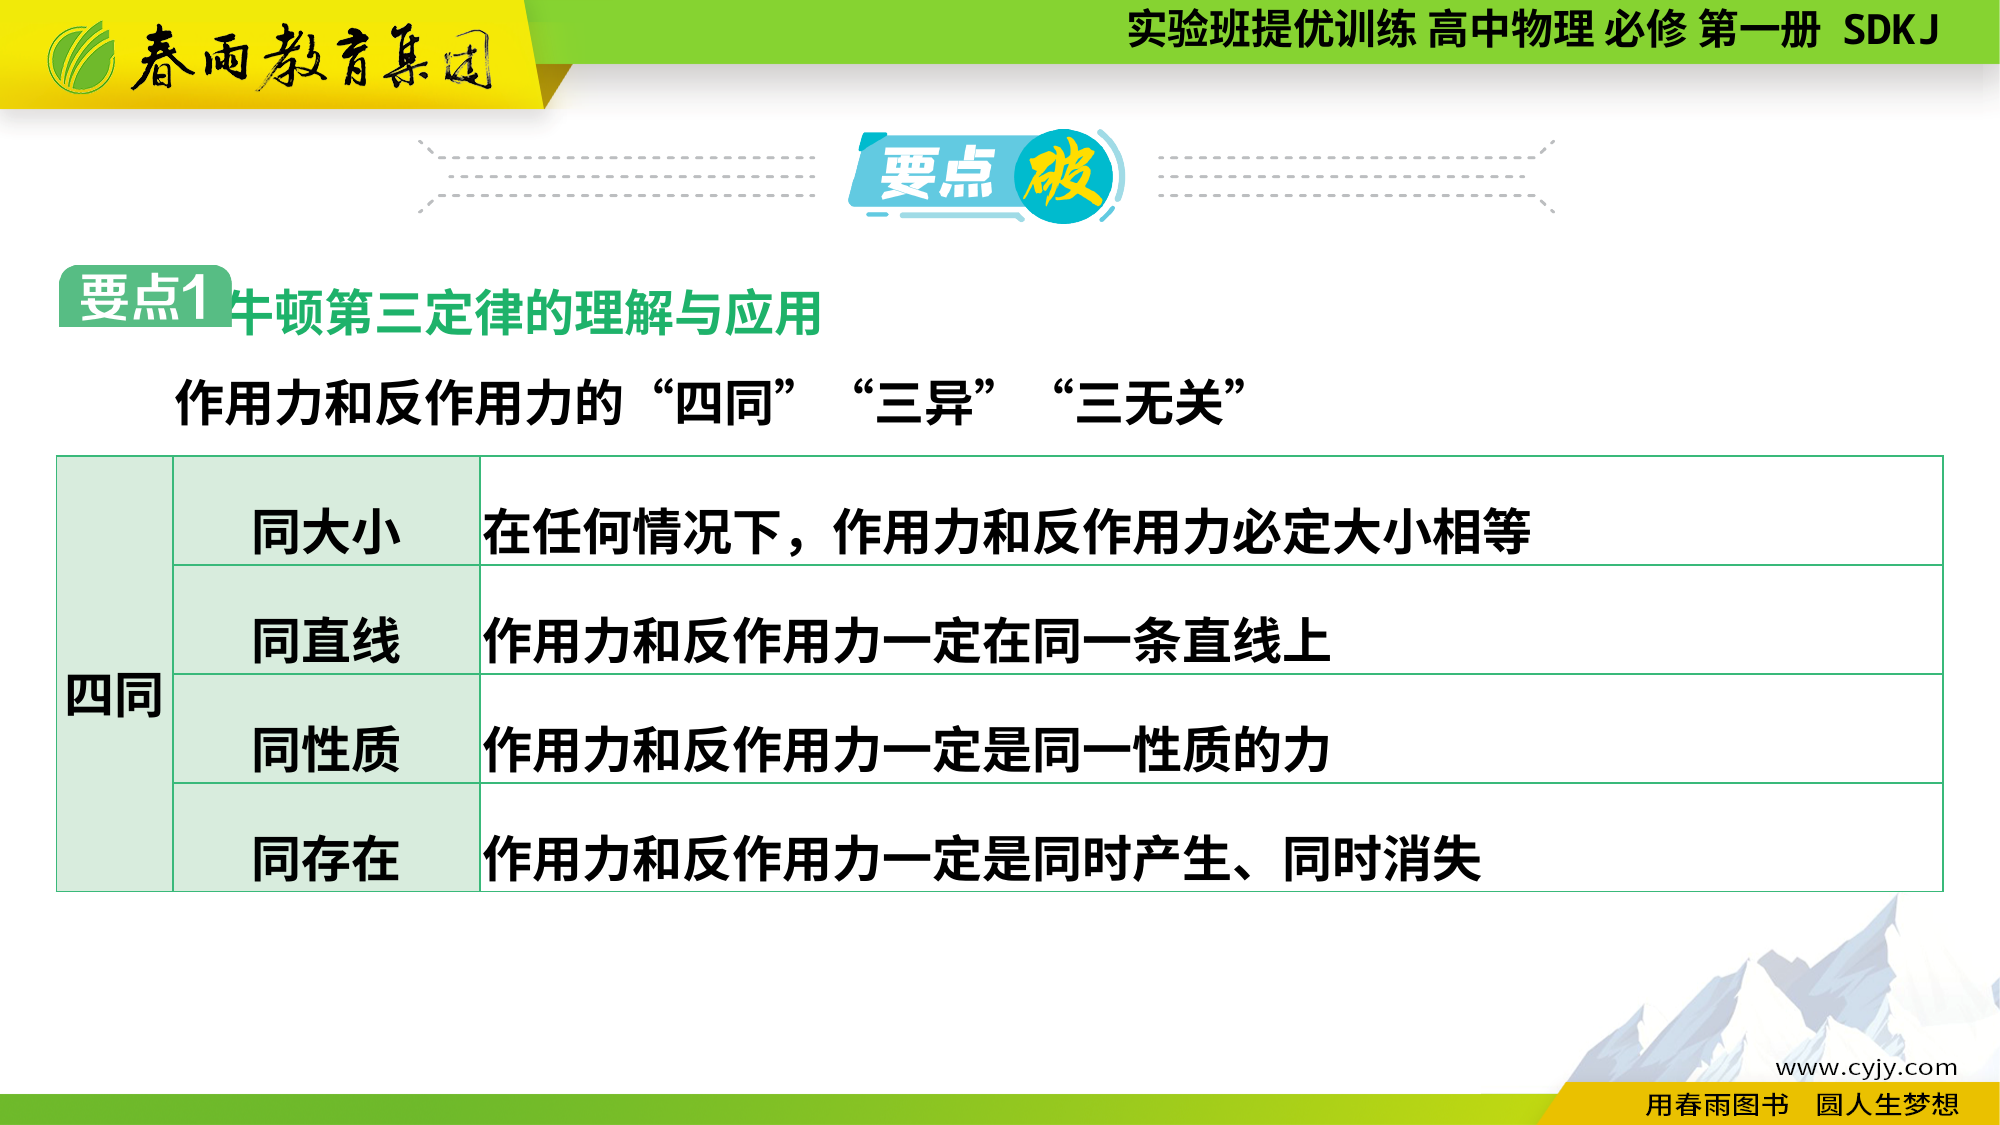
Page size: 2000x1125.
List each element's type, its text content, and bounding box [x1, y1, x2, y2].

table_cell 作用力和反作用力一定是同一性质的力 [481, 675, 1942, 782]
table_cell 同性质 [174, 675, 479, 782]
picture [0, 0, 2000, 1125]
table_header 同大小 [174, 457, 479, 564]
table_cell 作用力和反作用力一定在同一条直线上 [481, 566, 1942, 673]
table_header 在任何情况下，作用力和反作用力必定大小相等 [481, 457, 1942, 564]
table_cell 同存在 [174, 784, 479, 891]
table_header 四同 [57, 457, 172, 891]
list 牛顿第三定律的理解与应用 作用力和反作用力的“四同”“三异”“三无关” [59, 243, 1944, 429]
table_cell 作用力和反作用力一定是同时产生、同时消失 [481, 784, 1942, 891]
table_cell 同直线 [174, 566, 479, 673]
